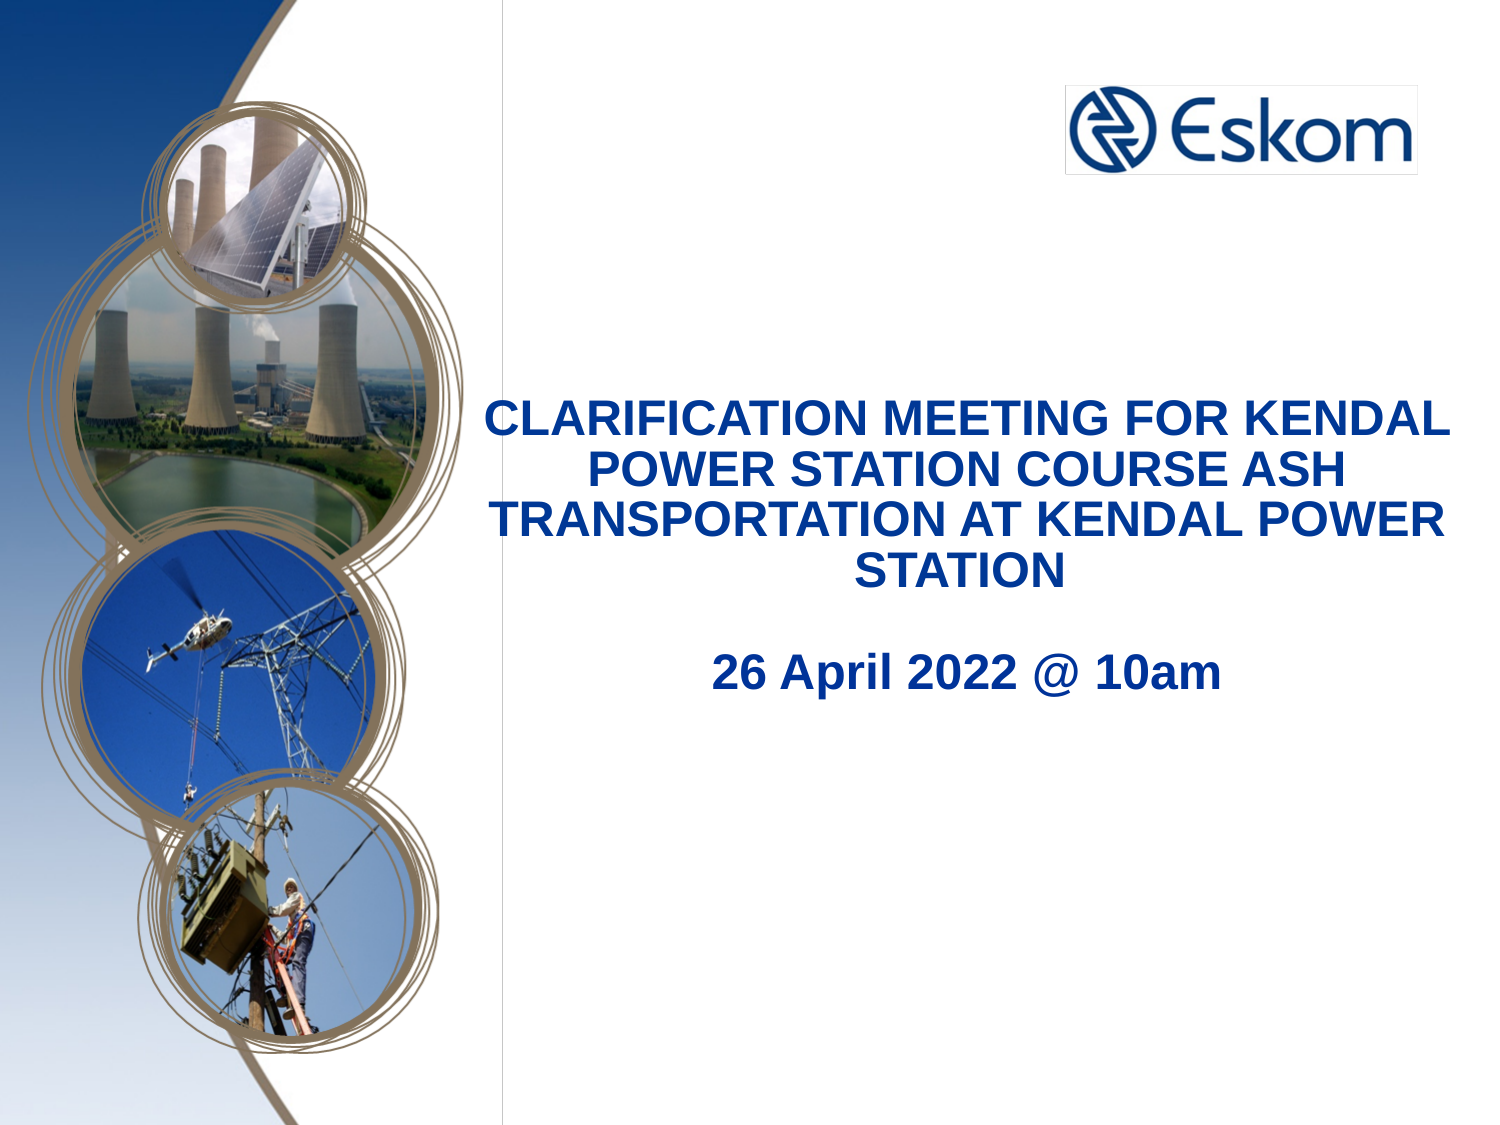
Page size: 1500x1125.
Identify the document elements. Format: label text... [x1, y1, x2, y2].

picture [0, 0, 1500, 1125]
title Clarification Meeting for Kendal Power Station Course Ash Transportation At Kendal Power Station 26 April 2022 @ 10am [465, 302, 1469, 758]
